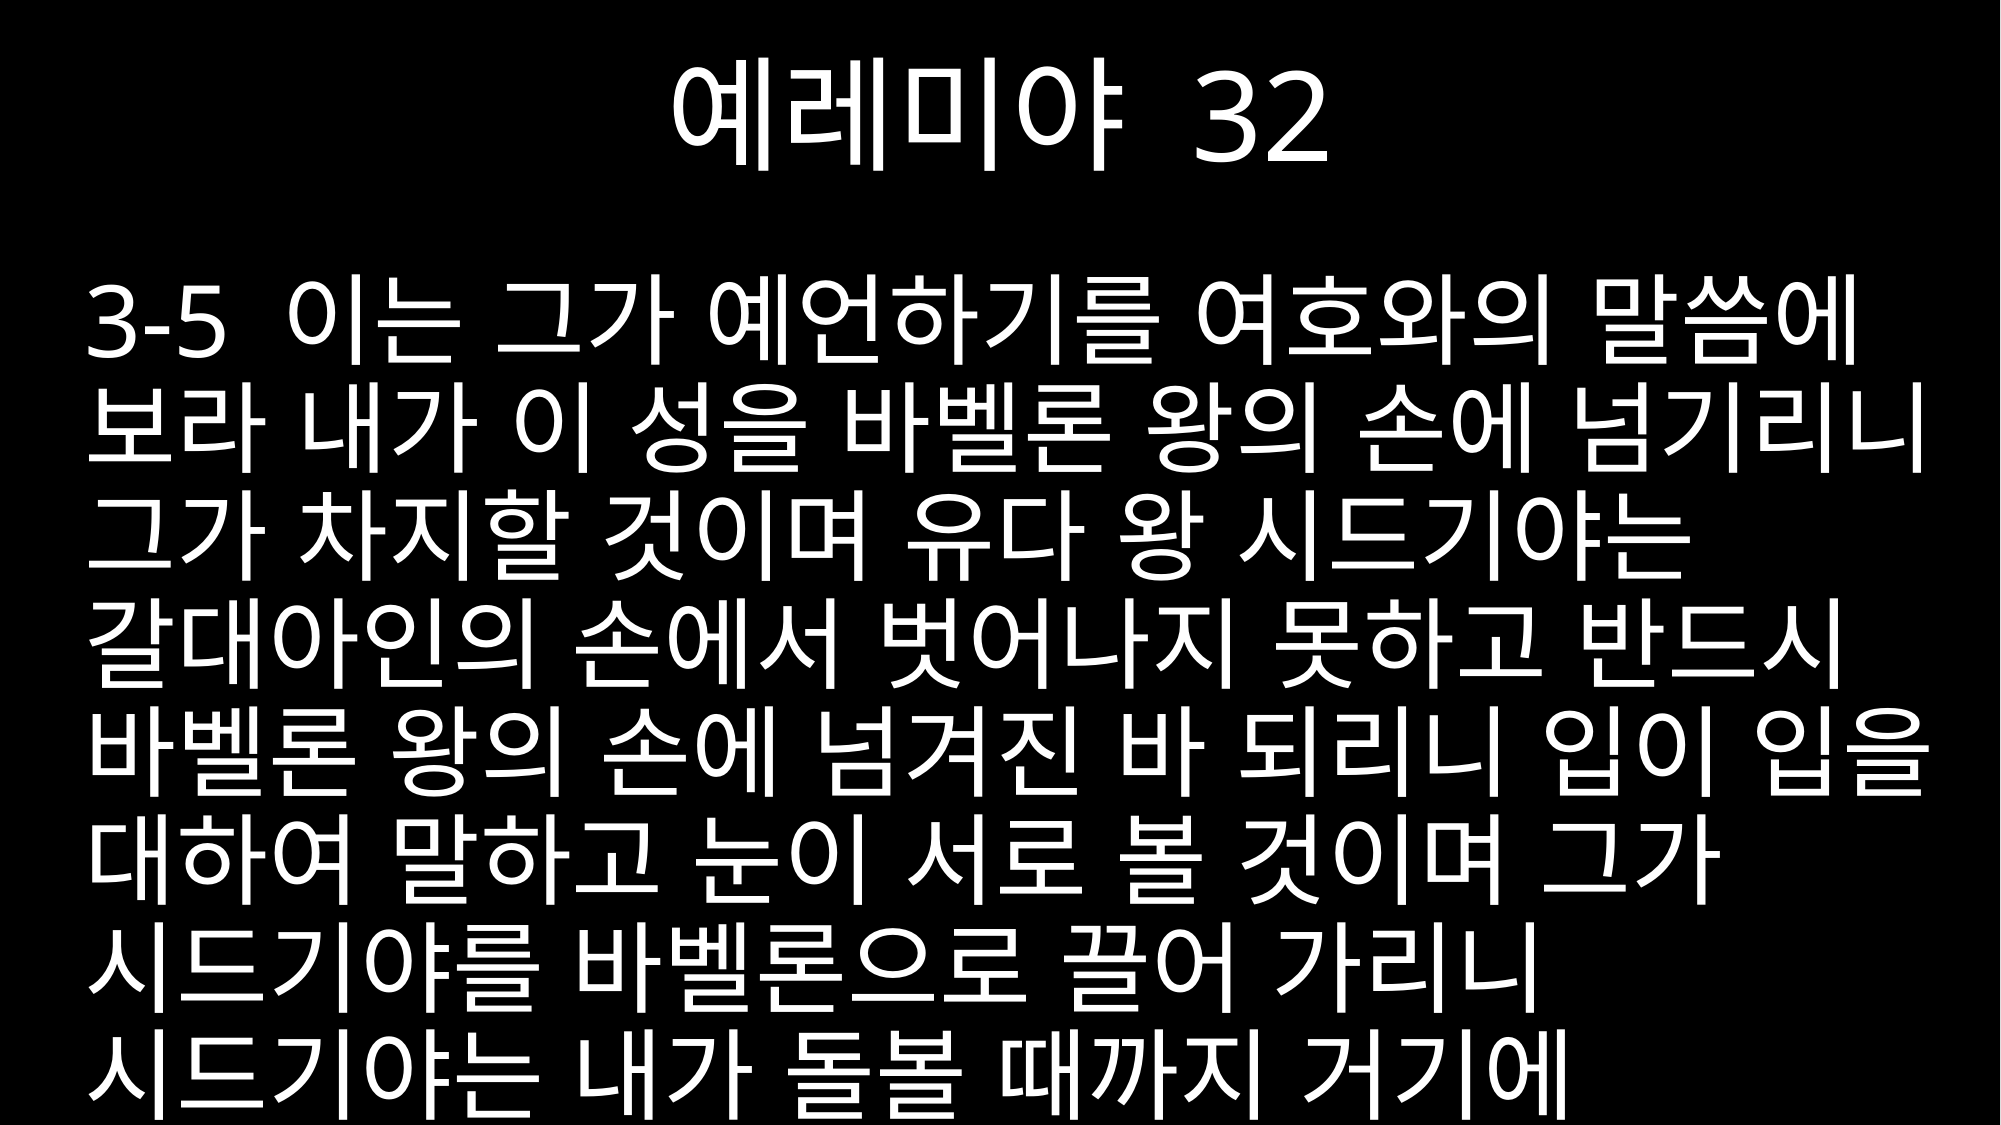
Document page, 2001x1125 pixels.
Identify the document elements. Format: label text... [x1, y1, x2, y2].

list 3-5 이는 그가 예언하기를 여호와의 말씀에 보라 내가 이 성을 바벨론 왕의 손에 넘기리니 그가 차지할 것이며 유다 왕 시드기야는 갈대아인의 손에서 벗어나지 못하고 반드시 바벨론 왕의 손에 넘겨진 바 되리니 입이 입을 대하여 말하고 눈이 서로 볼 것이며 그가 시드기야를 바벨론으로 끌어 가리니 시드기야는 내가 돌볼 때까지 거기에 있으리라 여호와께서 이와 같이 말씀하시니라 너희가 갈대아인과 싸울지라도 승리하지 못하리라 하셨다 하였더니 유다 왕 시드기야가 이르되 네가 어찌하여 이같이 예언하였느냐 하고 그를 가두었음이었더라 [69, 263, 1953, 423]
picture [0, 0, 2001, 1125]
footer 예레미야 32 [0, 32, 2000, 192]
